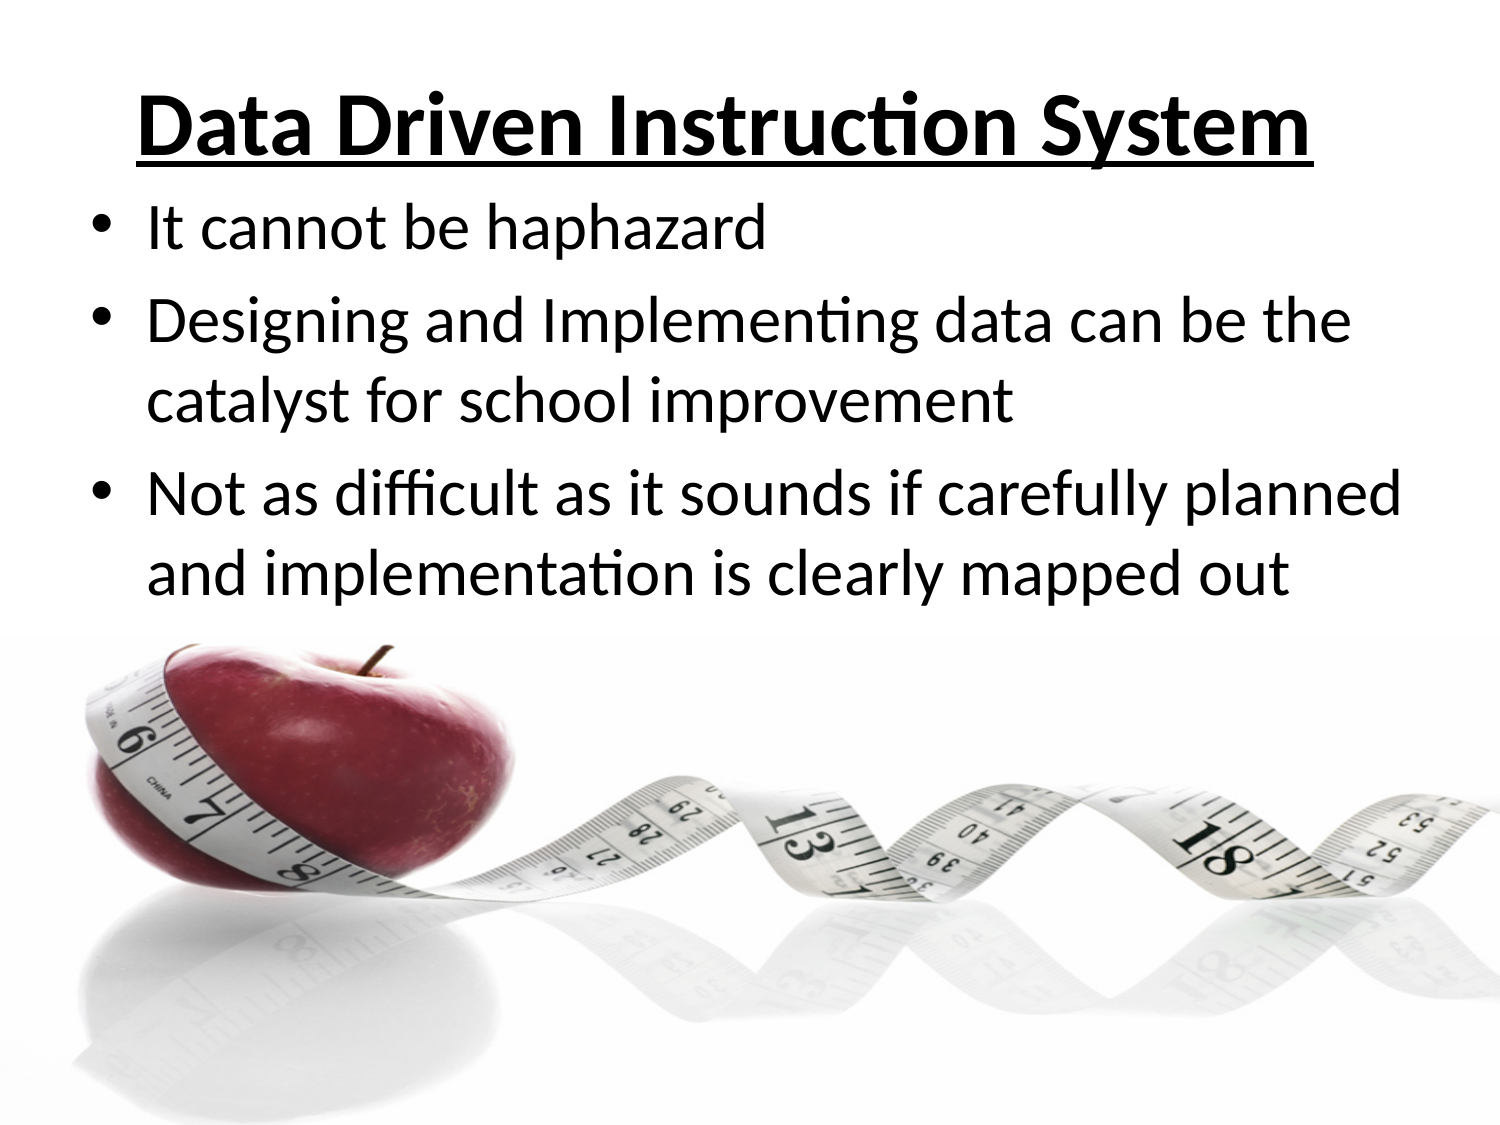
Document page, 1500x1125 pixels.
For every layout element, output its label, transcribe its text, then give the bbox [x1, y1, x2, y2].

list It cannot be haphazard Designing and Implementing data can be the catalyst for school improvement Not as difficult as it sounds if carefully planned and implementation is clearly mapped out [74, 174, 1426, 635]
title Data Driven Instruction System [49, 24, 1401, 213]
picture [0, 637, 1500, 1125]
